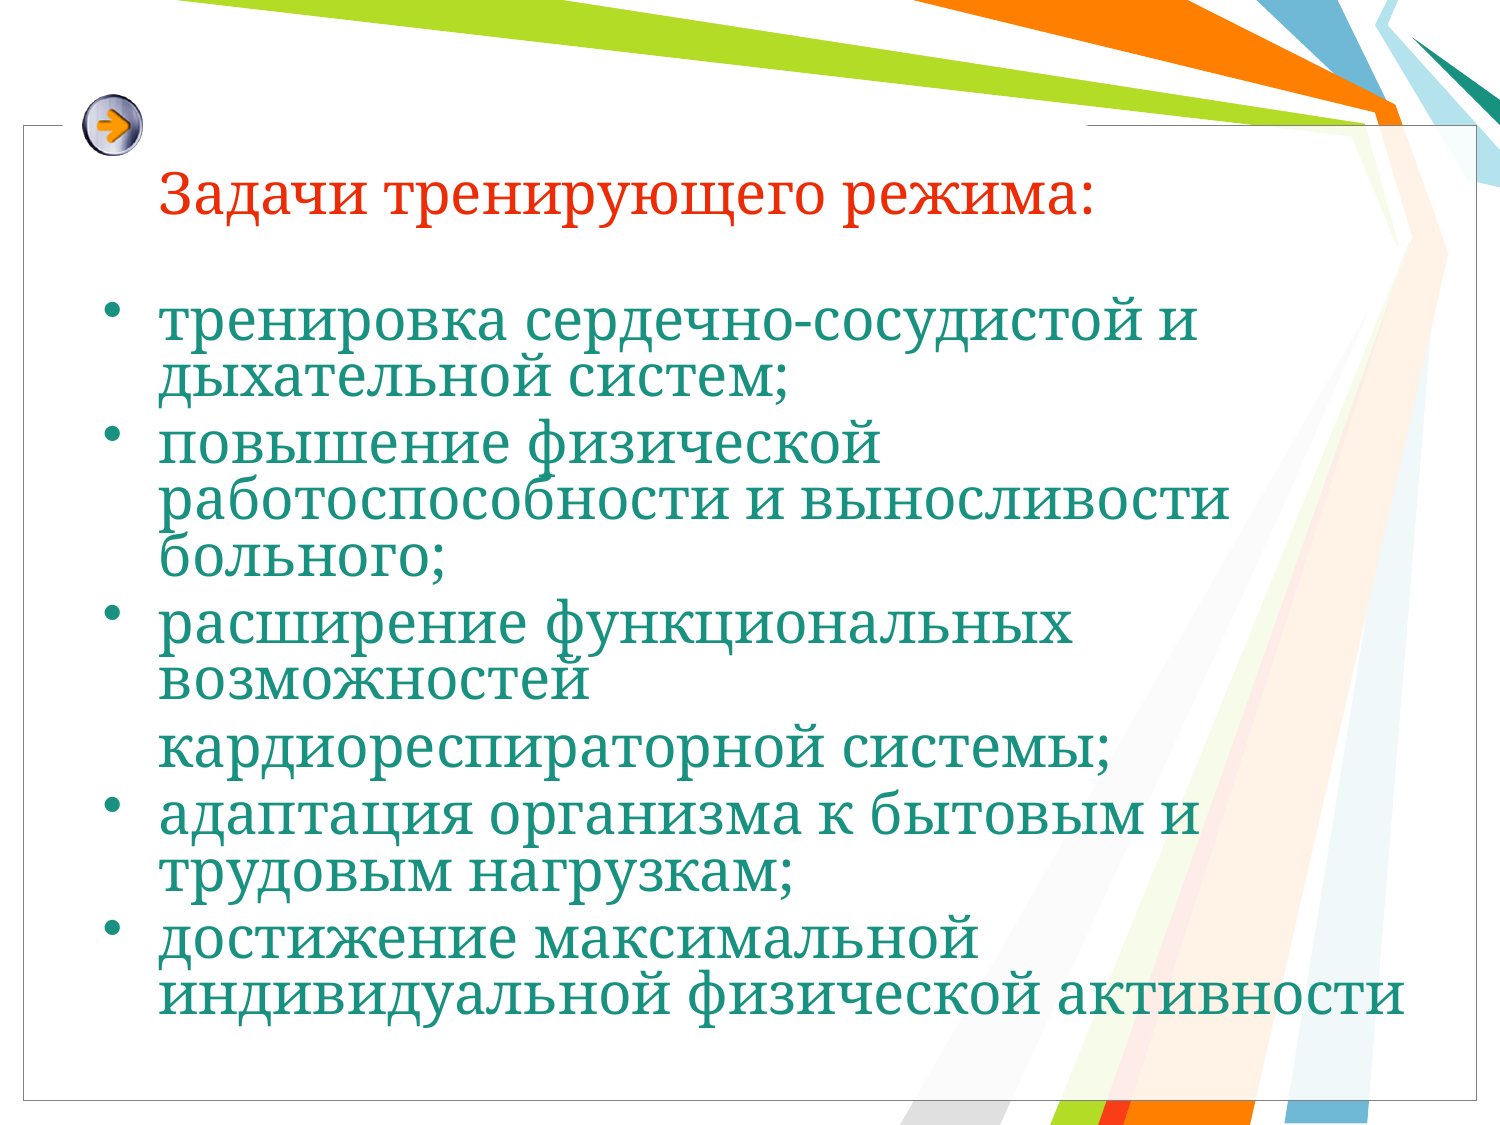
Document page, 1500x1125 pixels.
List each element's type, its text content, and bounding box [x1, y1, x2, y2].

picture [82, 94, 143, 156]
list Задачи тренирующего режима: тренировка сердечно-сосудистой и дыхательной систем; повышение физической работоспособности и выносливости больного; расширение функциональных возможностей кардиореспираторной системы; адаптация организма к бытовым и трудовым нагрузкам; достижение максимальной индивидуальной физической активности [87, 162, 1438, 988]
